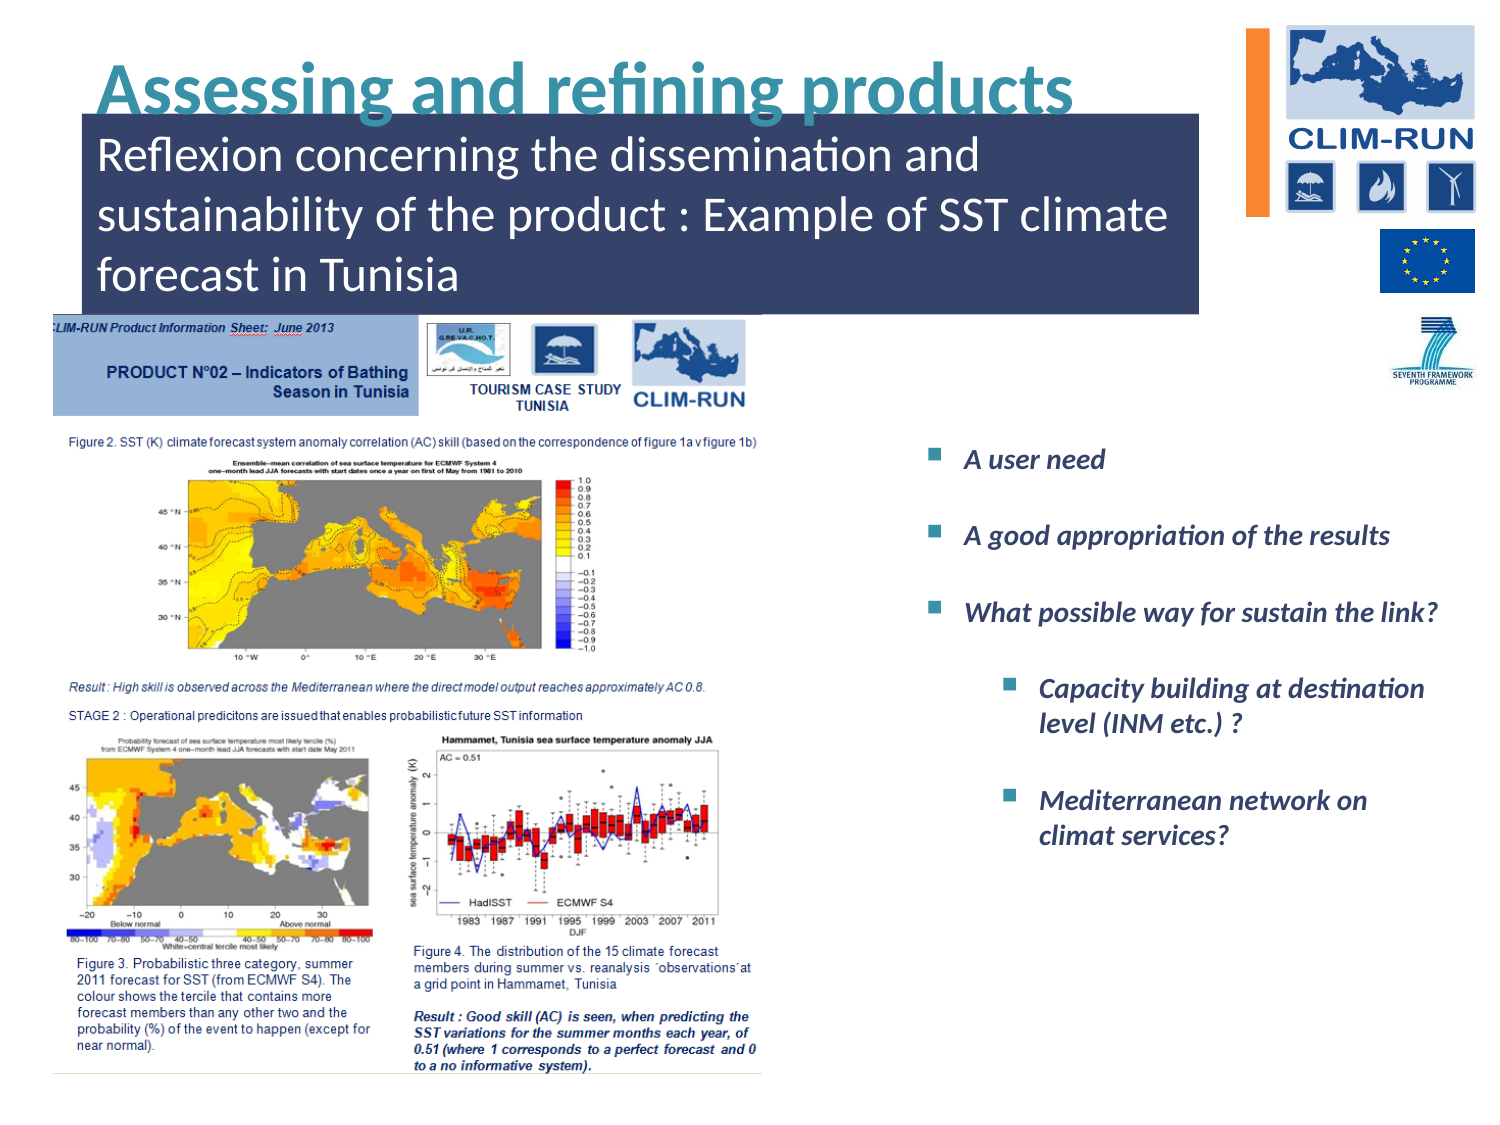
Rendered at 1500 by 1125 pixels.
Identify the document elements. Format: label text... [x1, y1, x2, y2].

picture [1380, 229, 1475, 293]
text_box A user need A good appropriation of the results What possible way for sustain the link? Capacity building at destination level (INM etc.) ? Mediterranean network on climat services? [770, 432, 1459, 936]
picture [52, 313, 763, 1074]
title Assessing and refining products [81, 21, 1200, 138]
picture [1278, 18, 1483, 221]
text_box [0, 172, 1322, 916]
picture [1381, 305, 1485, 390]
list Reflexion concerning the dissemination and sustainability of the product : Example of SST climate forecast in Tunisia [81, 138, 1200, 172]
